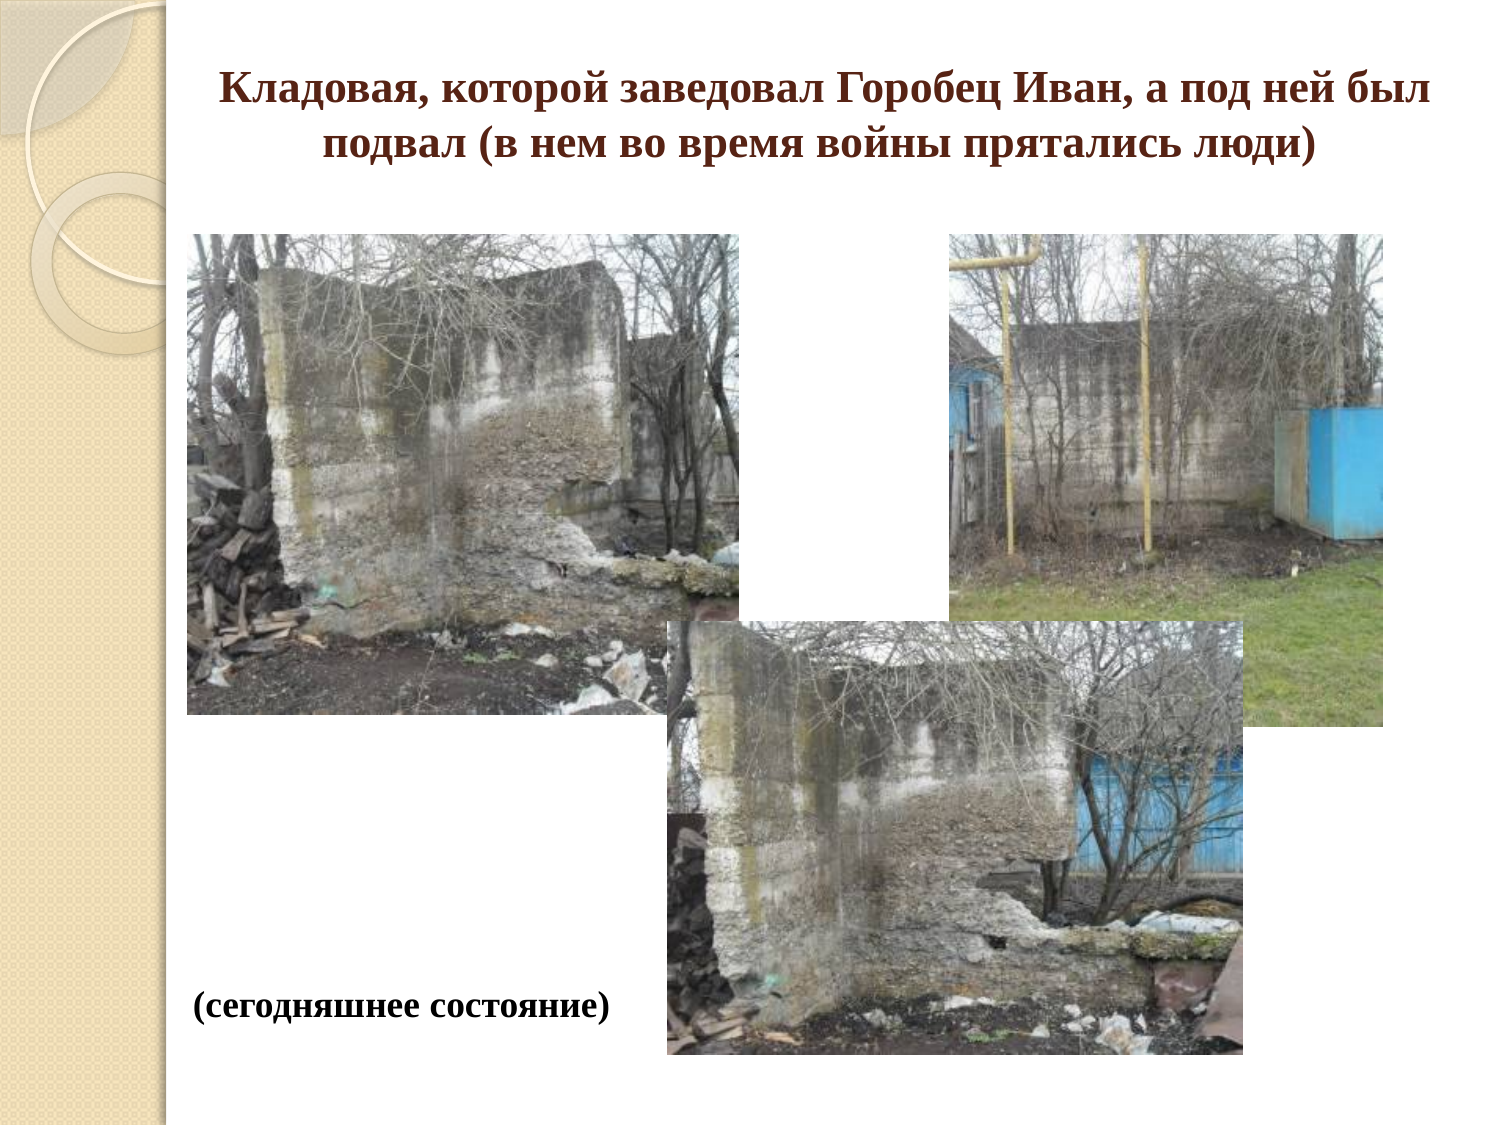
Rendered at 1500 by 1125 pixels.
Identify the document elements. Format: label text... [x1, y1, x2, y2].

title Кладовая, которой заведовал Горобец Иван, а под ней был подвал (в нем во время войны прятались люди) [175, 35, 1475, 188]
text_box (сегодняшнее состояние) [178, 972, 636, 1033]
picture [187, 234, 1243, 1055]
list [948, 234, 1383, 727]
